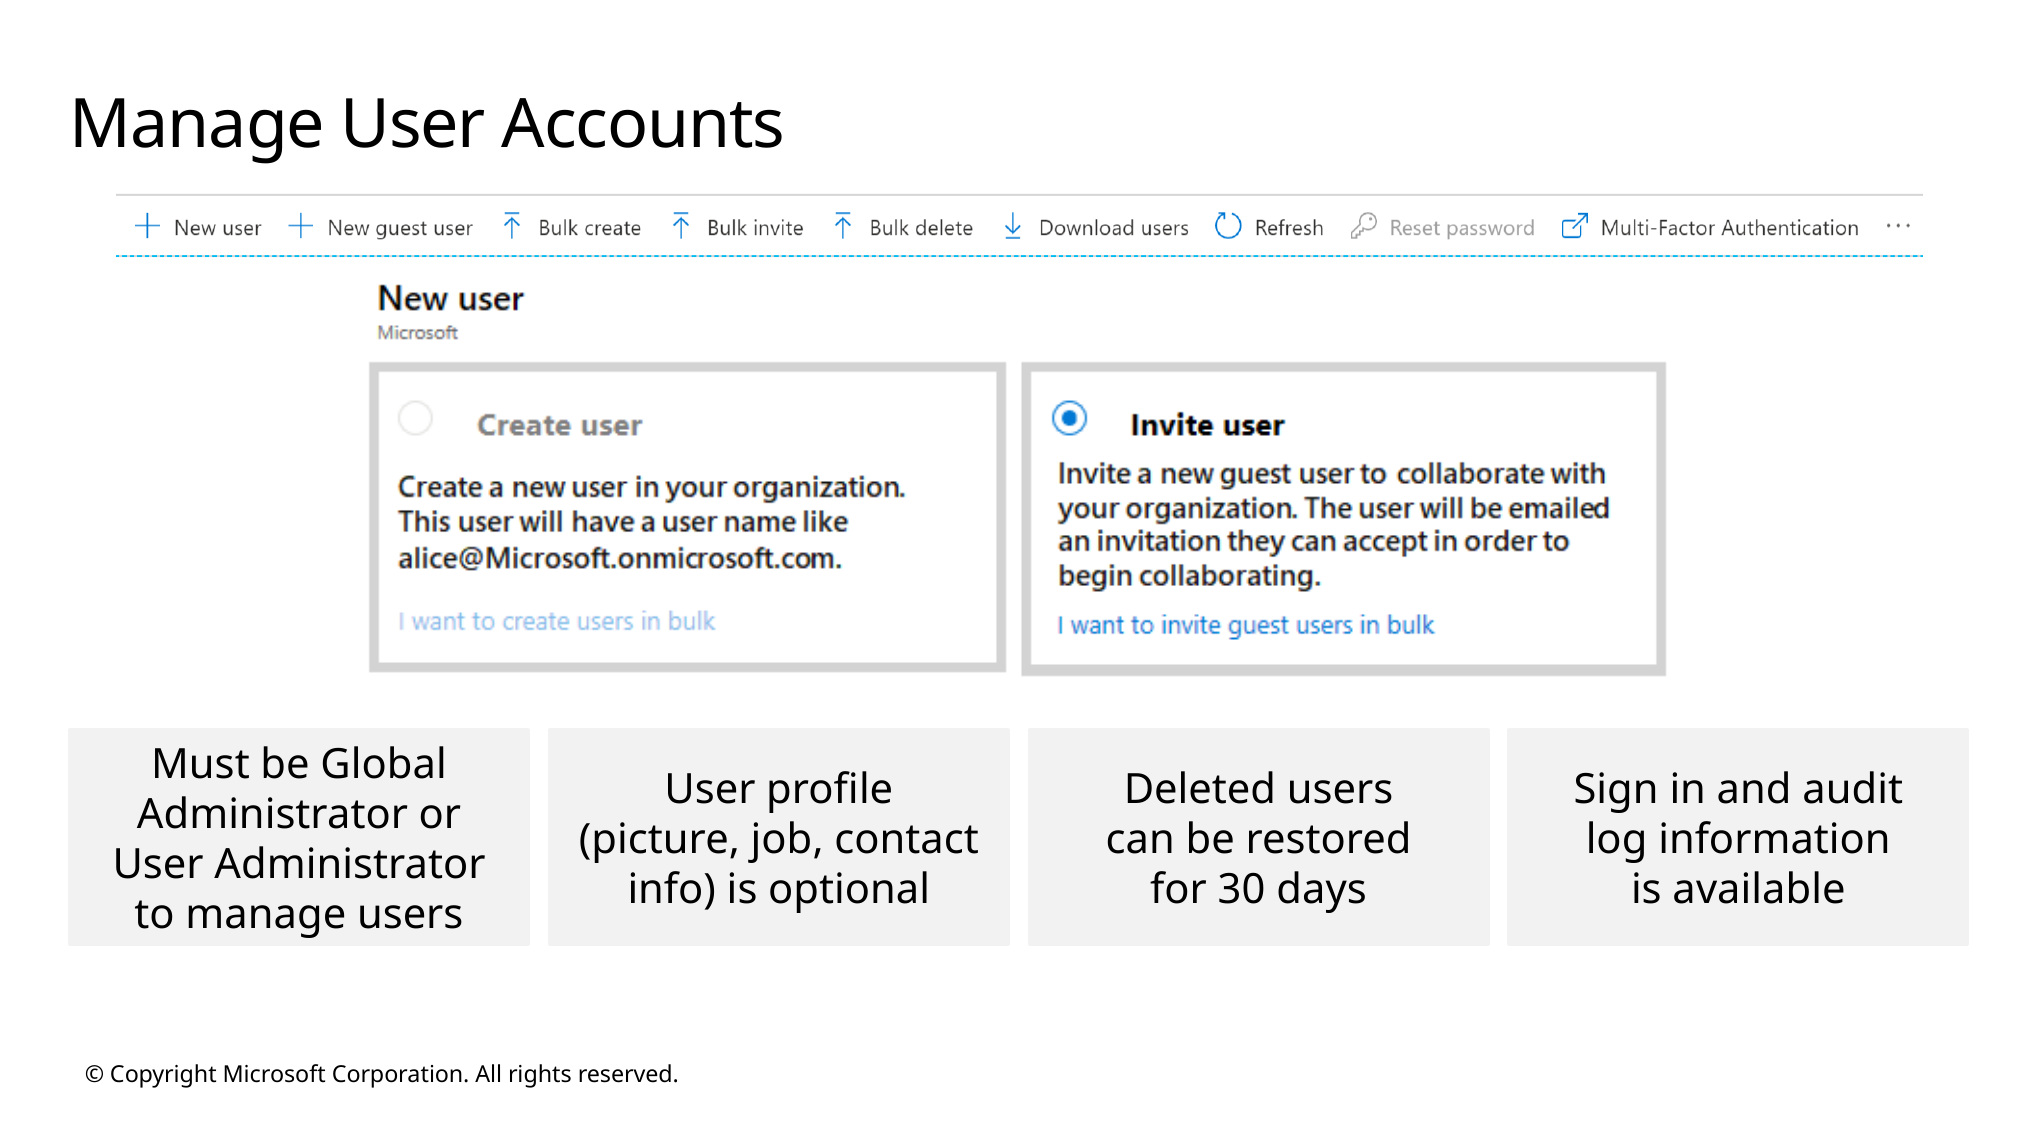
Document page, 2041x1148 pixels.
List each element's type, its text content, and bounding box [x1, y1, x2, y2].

text_box Sign in and audit log information is available [1508, 729, 1968, 945]
picture [362, 274, 1678, 691]
picture [116, 187, 1923, 264]
text_box Must be Global Administrator or User Administrator to manage users [69, 729, 529, 945]
title Manage User Accounts [70, 73, 1968, 188]
text_box User profile (picture, job, contact info) is optional [549, 729, 1009, 945]
text_box Deleted users can be restored for 30 days [1029, 729, 1489, 945]
